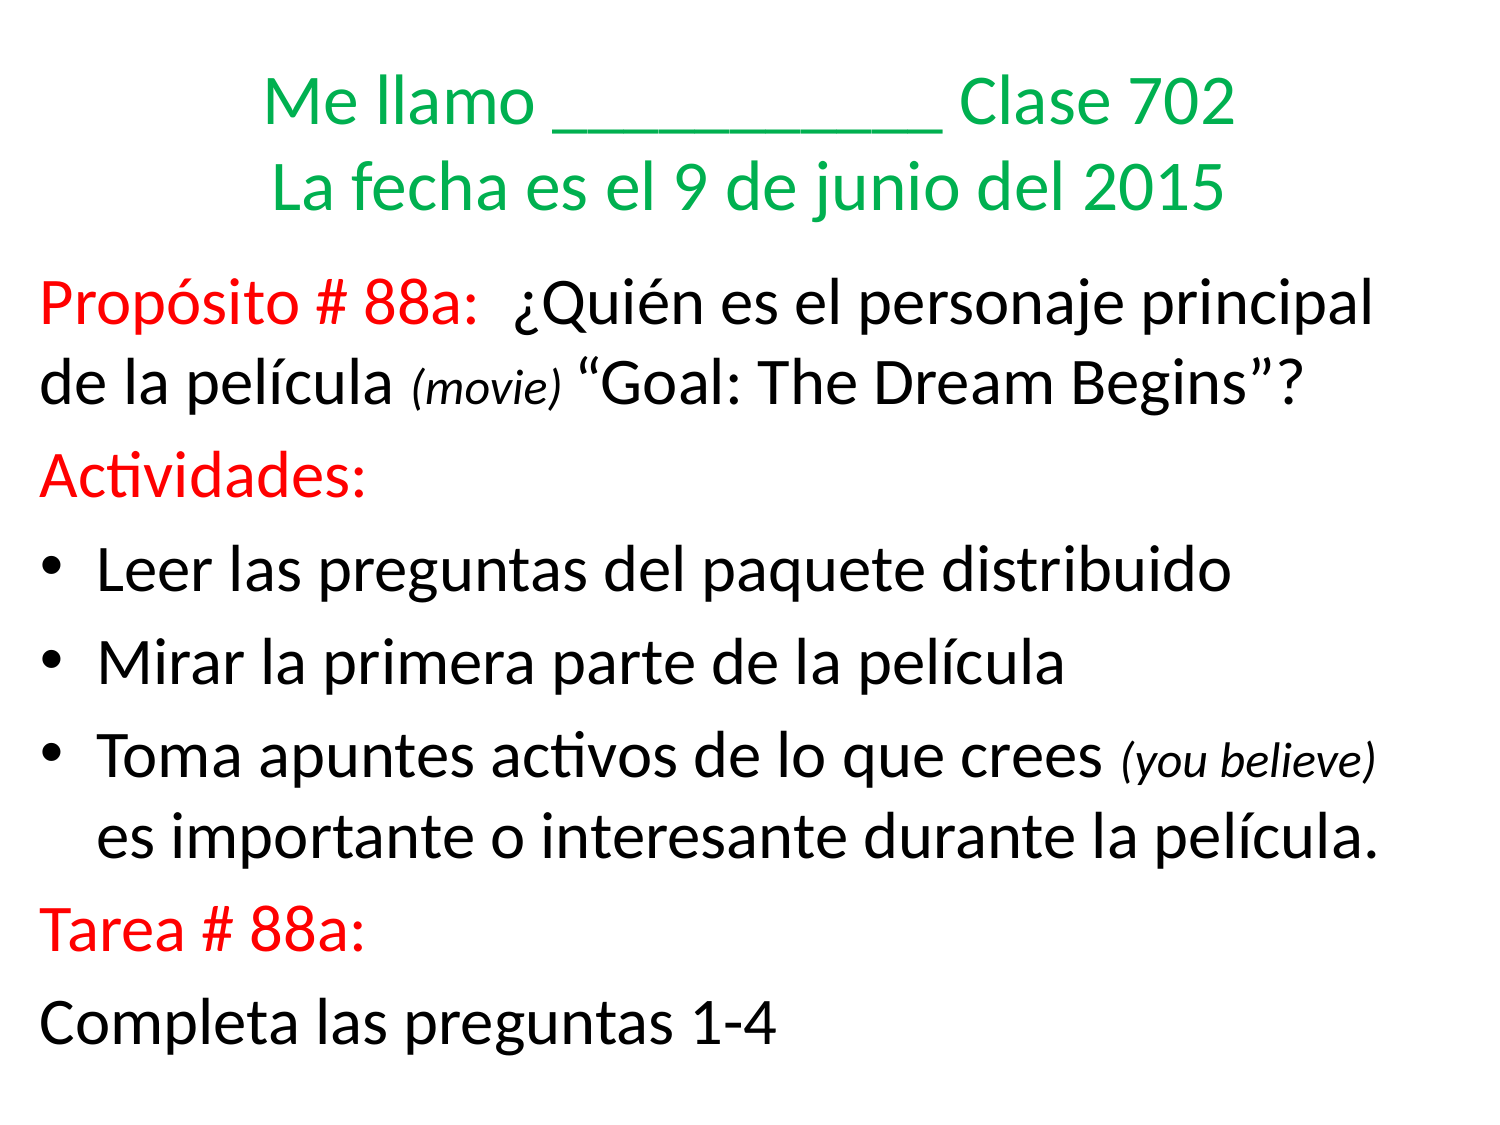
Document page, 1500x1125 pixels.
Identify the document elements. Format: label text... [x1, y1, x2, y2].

list Propósito # 88a: ¿Quién es el personaje principal de la película (movie) “Goal: The Dream Begins”? Actividades: Leer las preguntas del paquete distribuido Mirar la primera parte de la película Toma apuntes activos de lo que crees (you believe) es importante o interesante durante la película. Tarea # 88a: Completa las preguntas 1-4 [24, 249, 1450, 1088]
title Me llamo ___________ Clase 702 La fecha es el 9 de junio del 2015 [37, 45, 1463, 233]
